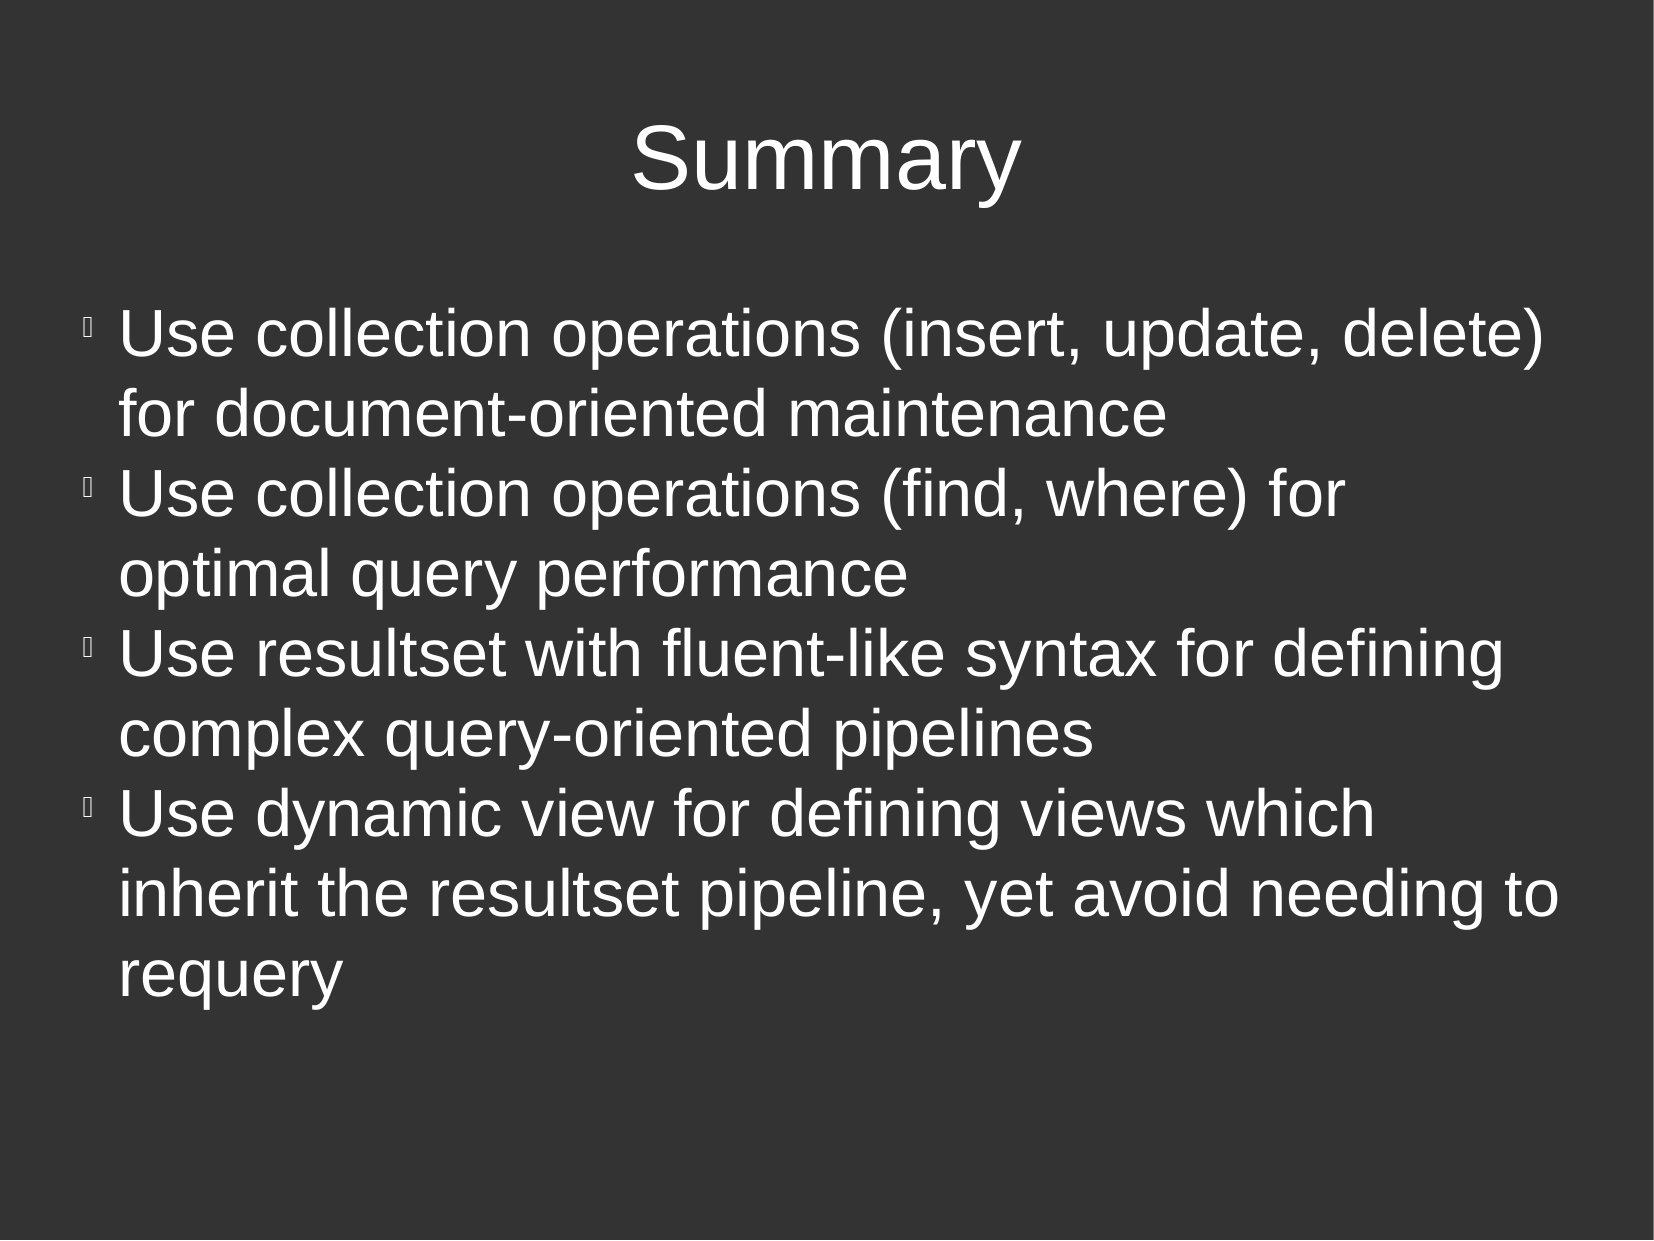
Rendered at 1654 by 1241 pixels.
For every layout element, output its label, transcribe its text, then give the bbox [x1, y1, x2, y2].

text_box Summary [82, 49, 1571, 257]
text_box Use collection operations (insert, update, delete) for document-oriented maintenance Use collection operations (find, where) for optimal query performance Use resultset with fluent-like syntax for defining complex query-oriented pipelines Use dynamic view for defining views which inherit the resultset pipeline, yet avoid needing to requery [82, 290, 1571, 1010]
